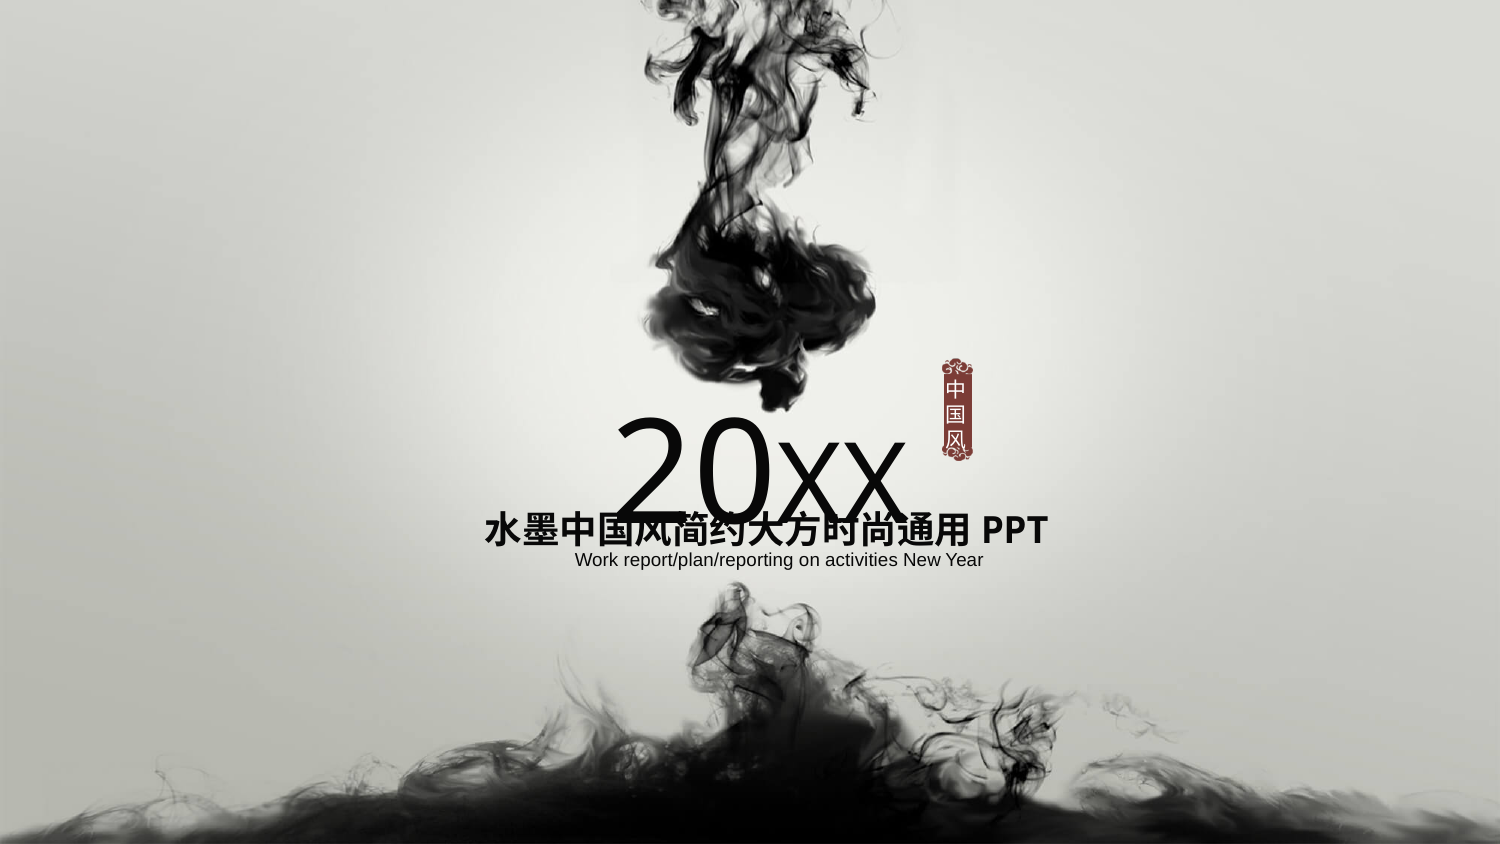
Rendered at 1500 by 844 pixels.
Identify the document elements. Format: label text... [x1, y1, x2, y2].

text_box Work report/plan/reporting on activities New Year [559, 540, 999, 578]
text_box 水墨中国风简约大方时尚通用PPT [470, 498, 595, 559]
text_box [930, 352, 980, 469]
picture [0, 0, 1500, 844]
text_box 水墨中国风简约大方时尚通用PPT [924, 498, 1064, 559]
text_box 20XX [595, 370, 924, 561]
